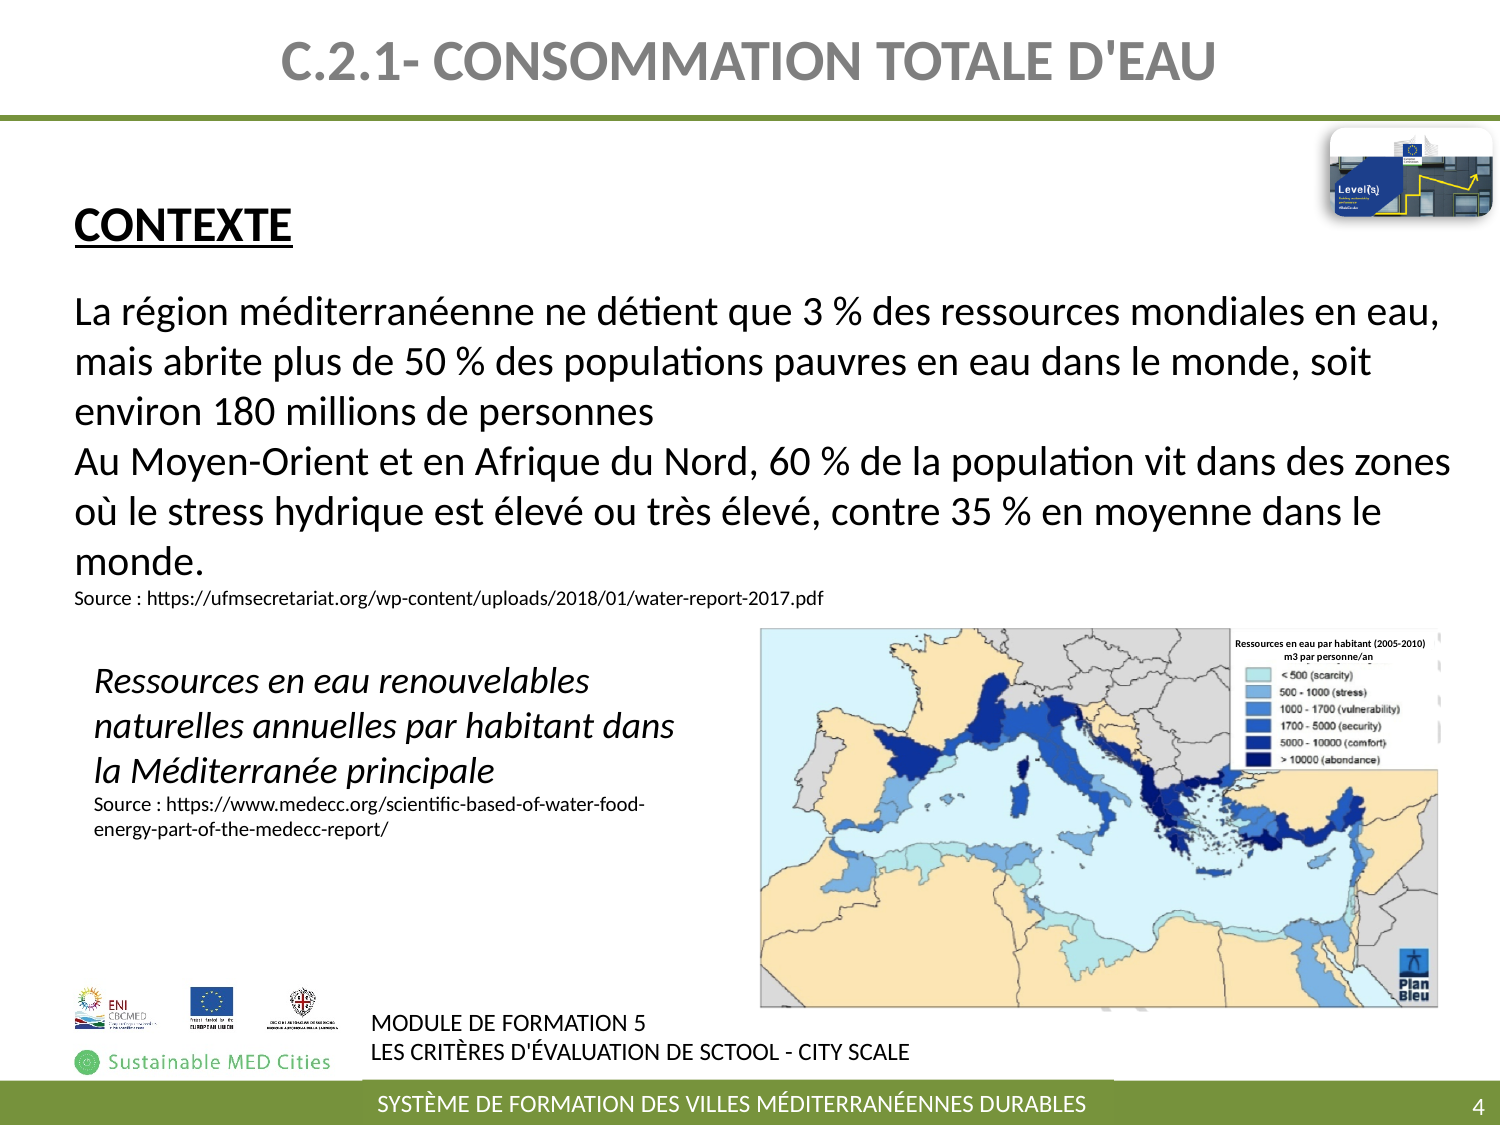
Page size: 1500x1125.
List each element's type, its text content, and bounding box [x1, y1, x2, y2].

text_box Ressources en eau renouvelables naturelles annuelles par habitant dans la Méditerranée principale Source : https://www.medecc.org/scientific-based-of-water-food-energy-part-of-the-medecc-report/ [78, 648, 691, 849]
picture [756, 625, 1441, 1013]
list CONTEXTE [59, 184, 1441, 276]
picture [62, 978, 356, 1080]
title C.2.1- CONSOMMATION TOTALE D'EAU [0, 0, 1500, 115]
list CONTEXTE [59, 667, 751, 920]
text_box SYSTÈME DE FORMATION DES VILLES MÉDITERRANÉENNES DURABLES [362, 1079, 1114, 1125]
slide_number ‹#› [1149, 1075, 1500, 1125]
picture [1329, 127, 1493, 217]
text_box La région méditerranéenne ne détient que 3 % des ressources mondiales en eau, mais abrite plus de 50 % des populations pauvres en eau dans le monde, soit environ 180 millions de personnes Au Moyen-Orient et en Afrique du Nord, 60 % de la population vit dans des zones où le stress hydrique est élevé ou très élevé, contre 35 % en moyenne dans le monde. Source : https://ufmsecretariat.org/wp-content/uploads/2018/01/water-report-2017.pdf [59, 276, 1479, 667]
